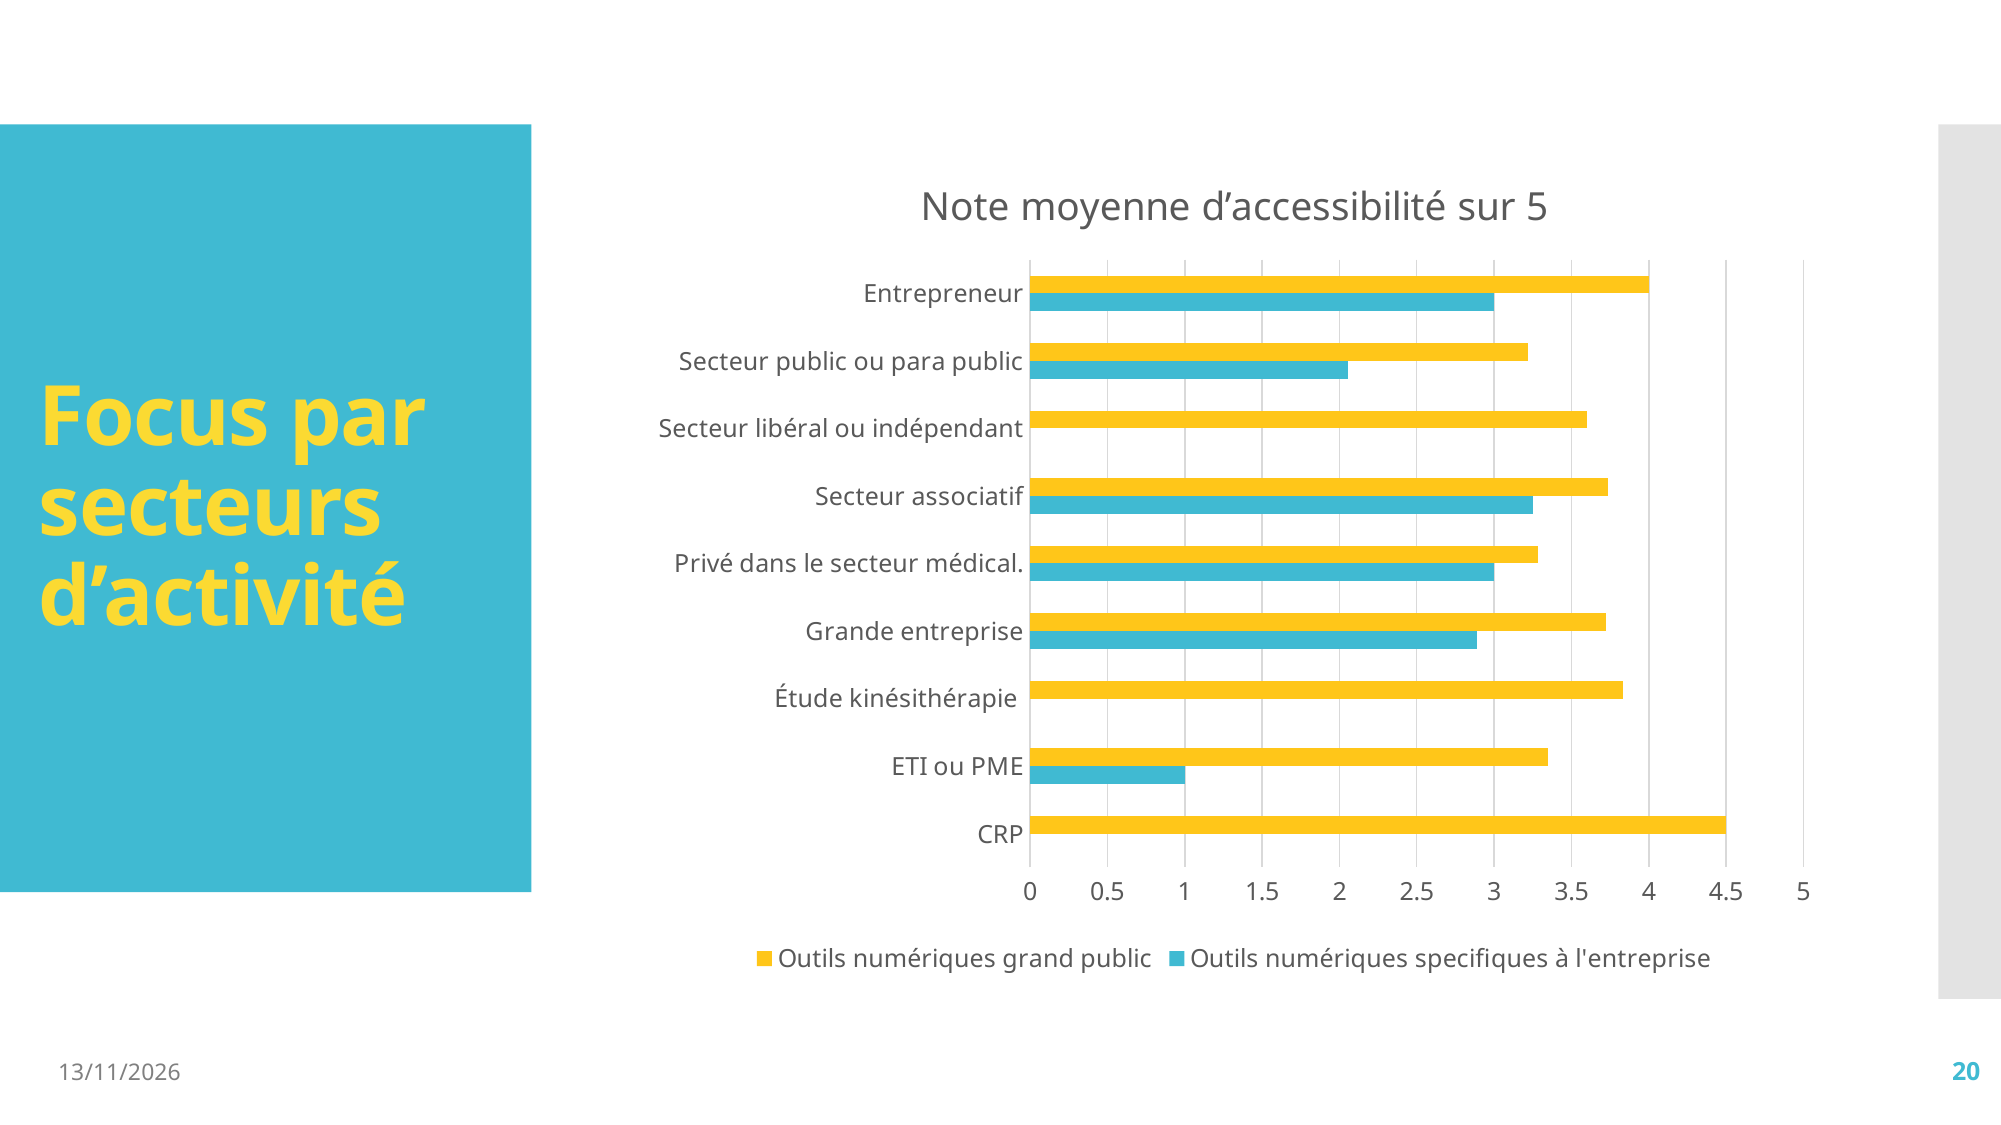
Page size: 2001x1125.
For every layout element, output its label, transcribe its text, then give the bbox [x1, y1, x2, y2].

title Focus par secteurs d’activité [23, 130, 508, 886]
slide_number 20 [1744, 1042, 1996, 1103]
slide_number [43, 1042, 493, 1103]
chart [634, 141, 1835, 982]
